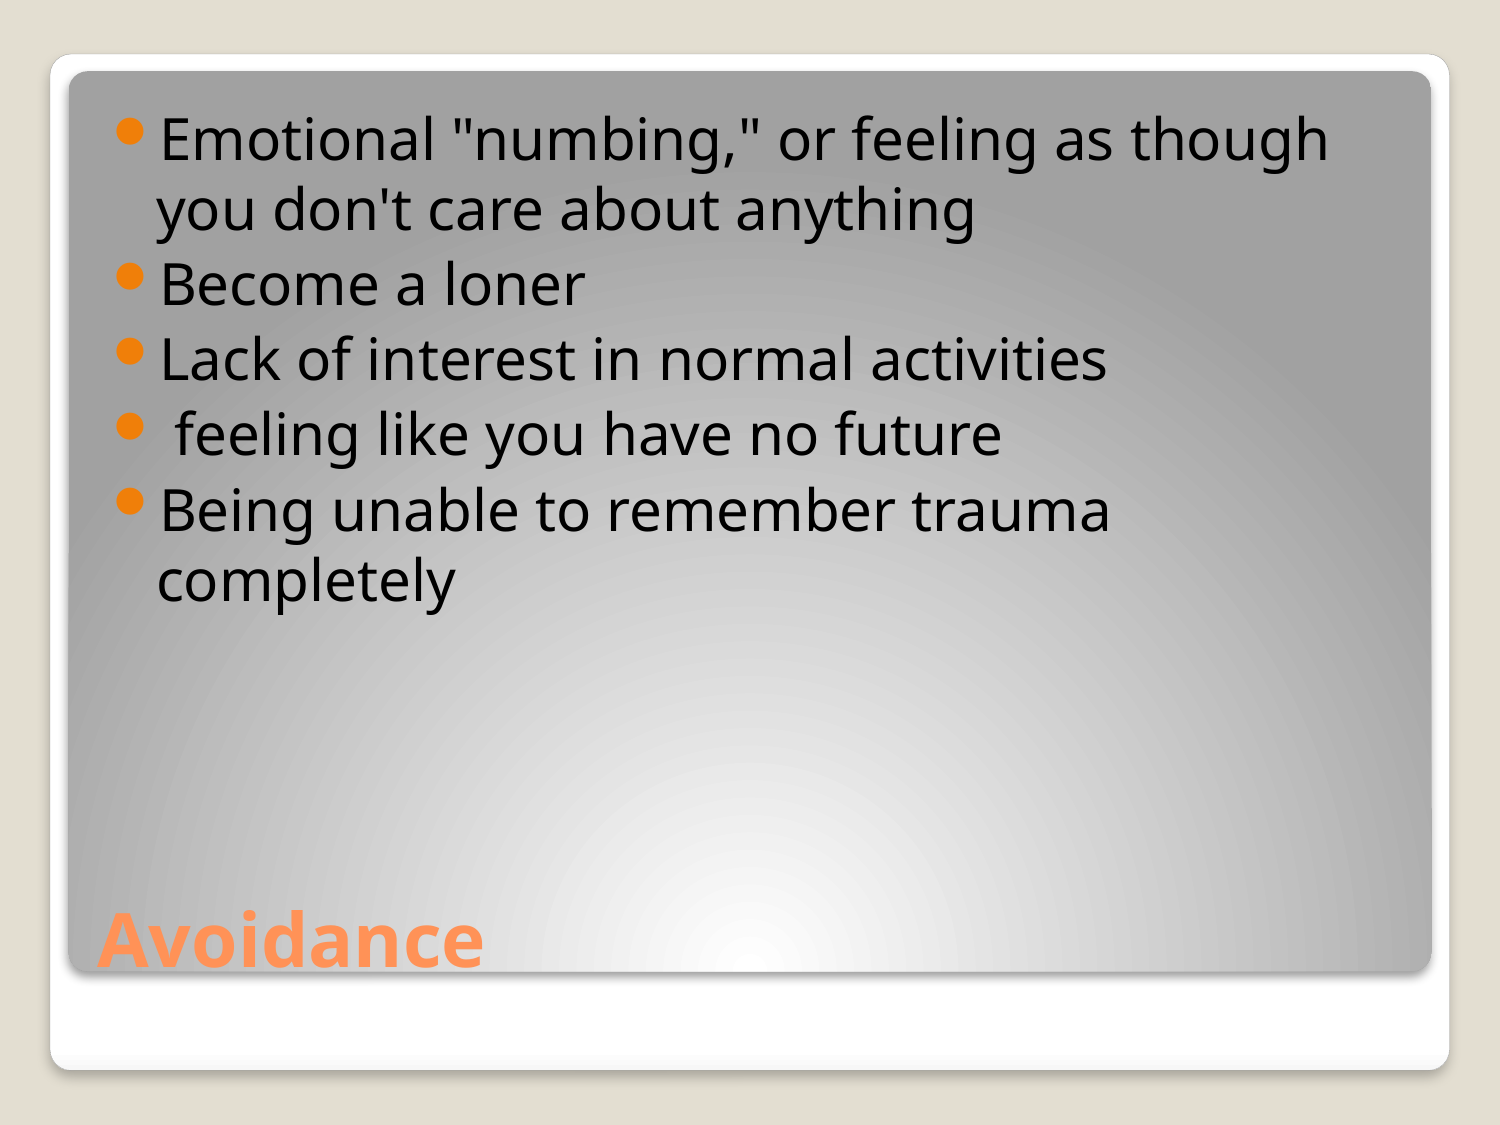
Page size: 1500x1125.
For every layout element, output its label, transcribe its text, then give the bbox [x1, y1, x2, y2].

list Emotional "numbing," or feeling as though you don't care about anything Become a loner Lack of interest in normal activities feeling like you have no future Being unable to remember trauma completely [82, 86, 1425, 774]
title Avoidance [82, 817, 1425, 990]
